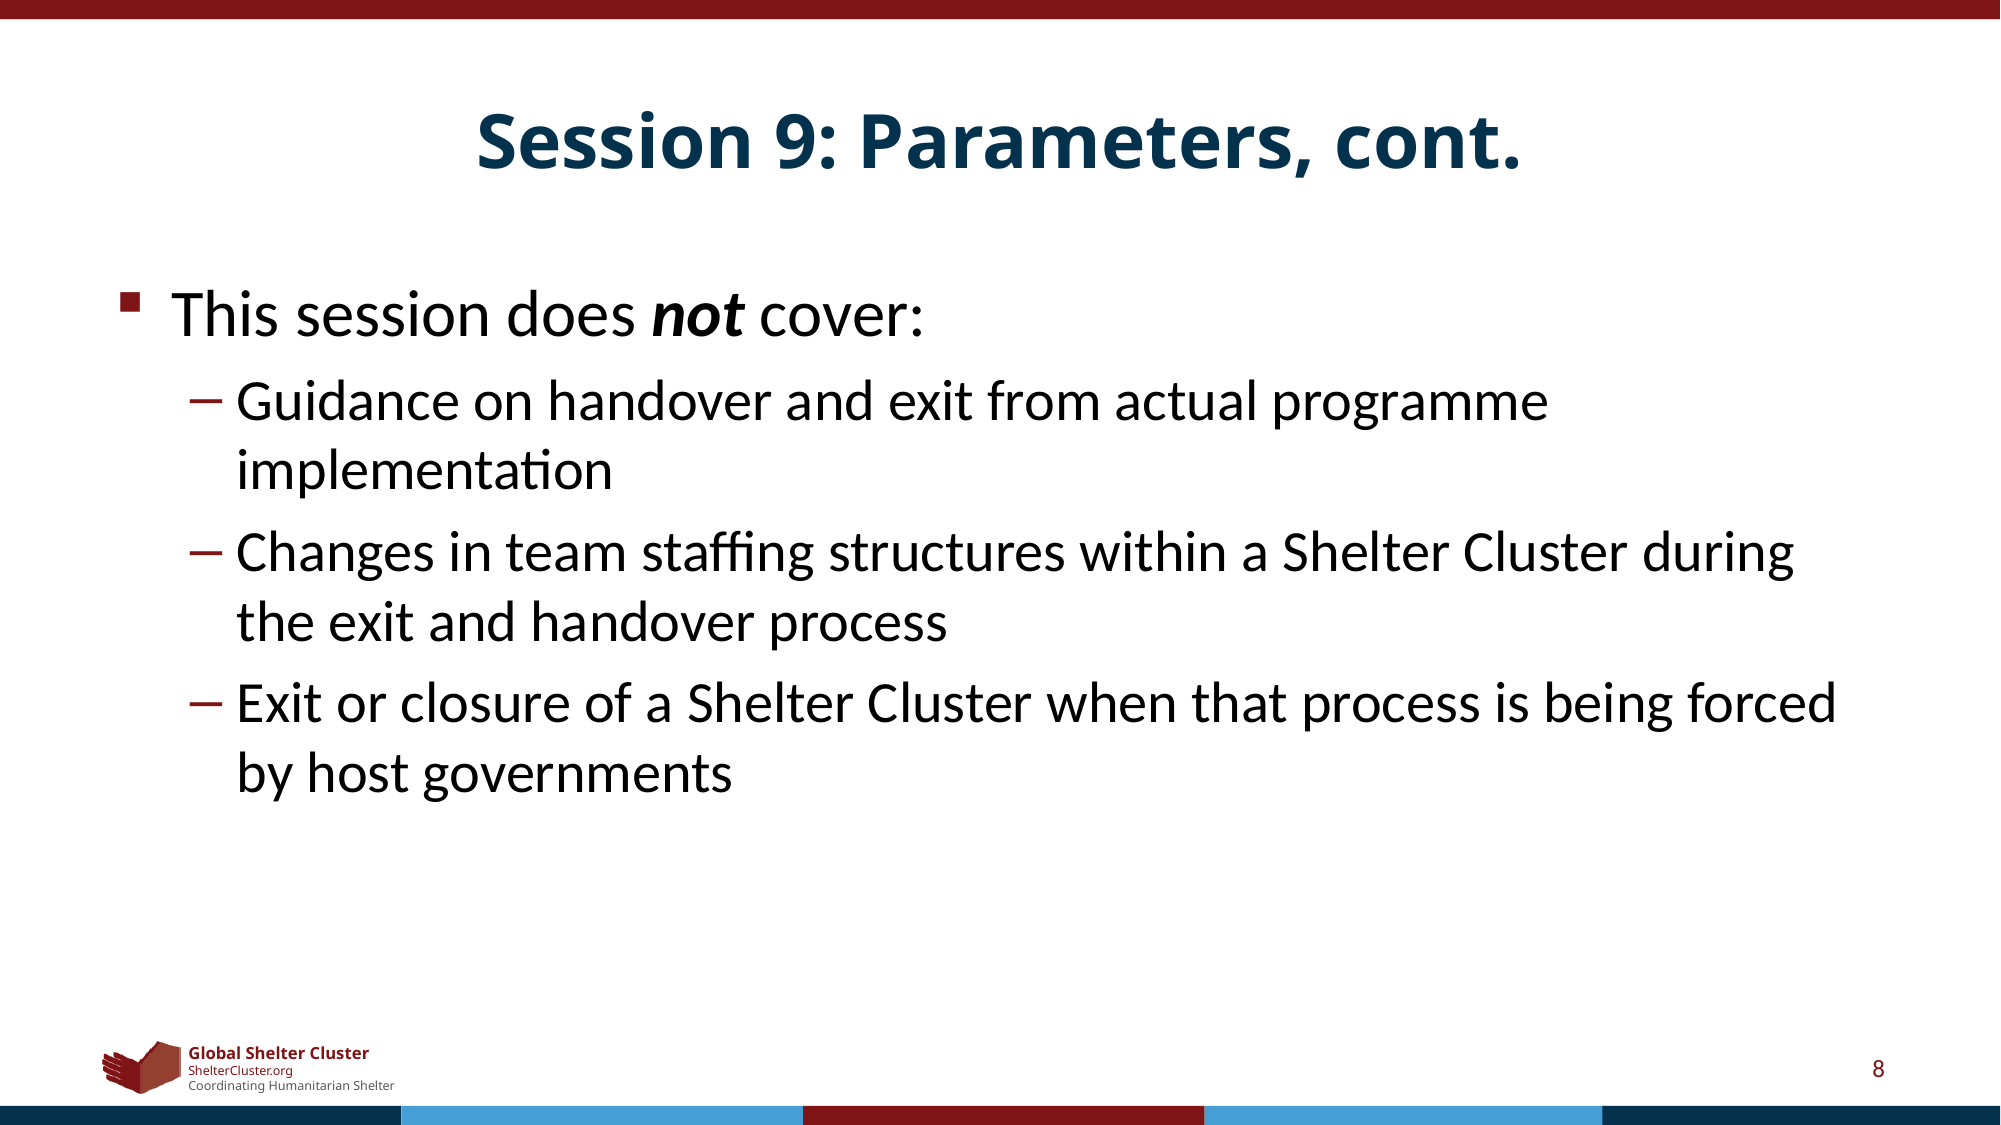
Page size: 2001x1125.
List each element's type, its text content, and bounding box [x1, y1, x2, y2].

list This session does not cover: Guidance on handover and exit from actual programme implementation Changes in team staffing structures within a Shelter Cluster during the exit and handover process Exit or closure of a Shelter Cluster when that process is being forced by host governments [99, 262, 1900, 1005]
picture [102, 1041, 181, 1094]
title Session 9: Parameters, cont. [99, 45, 1900, 233]
slide_number 8 [1433, 1037, 1900, 1098]
